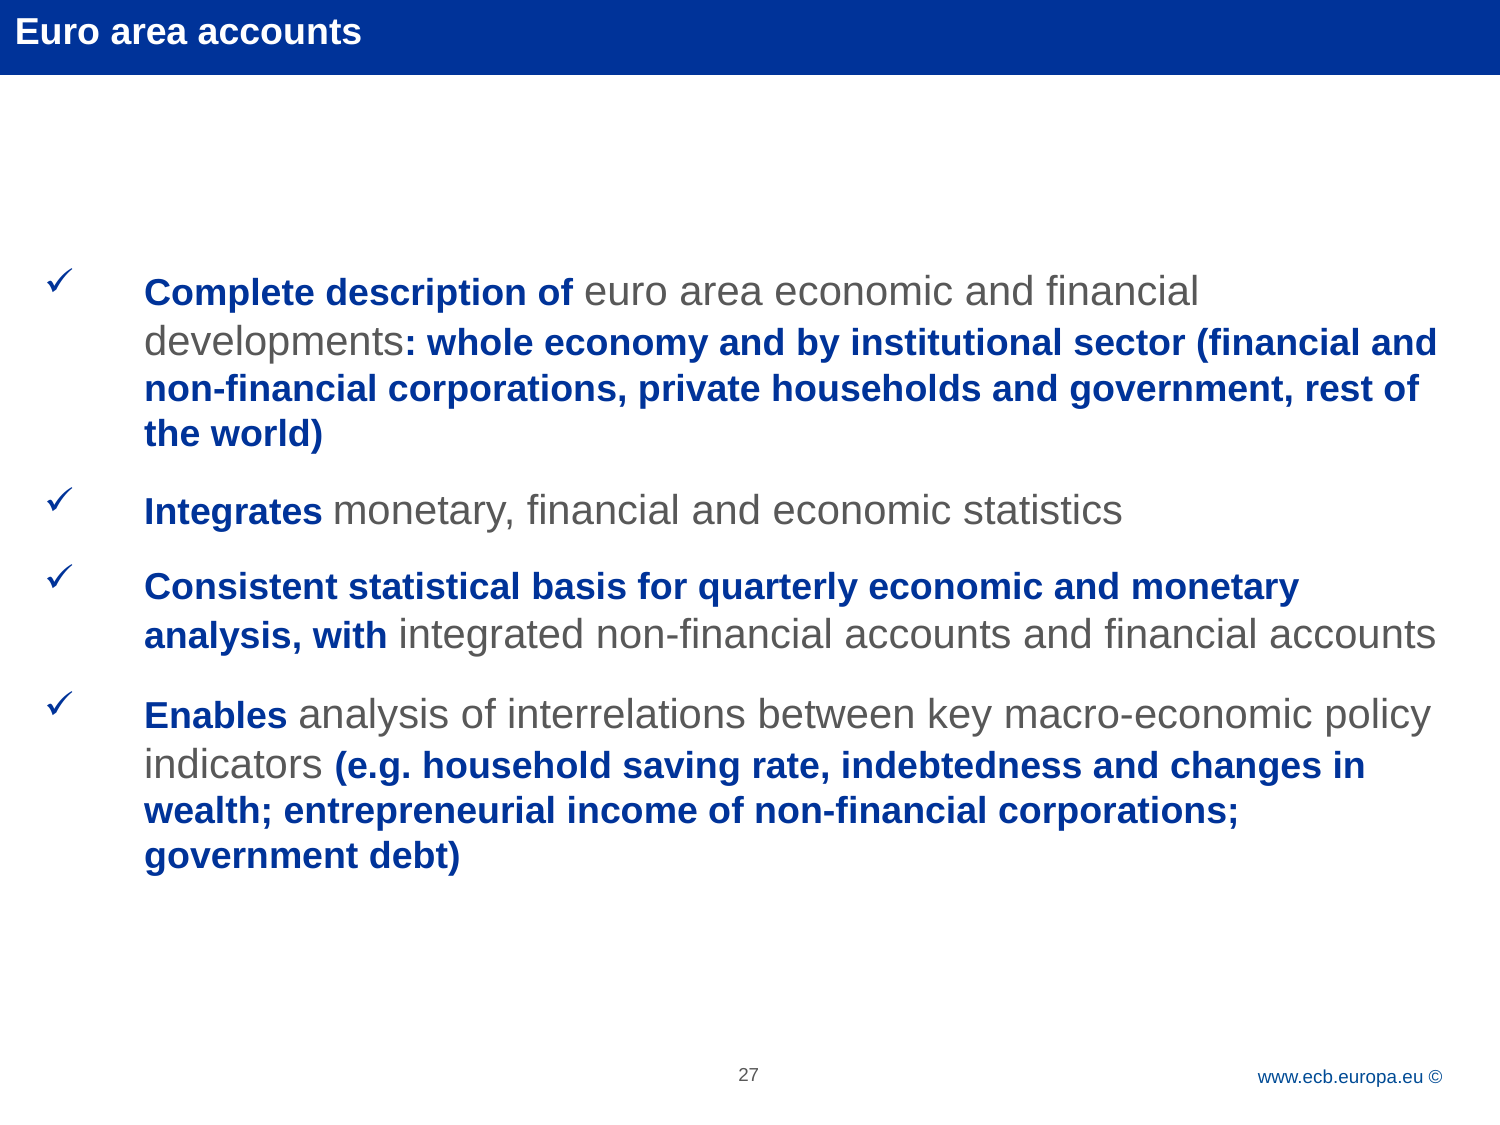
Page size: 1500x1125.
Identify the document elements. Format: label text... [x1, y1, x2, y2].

text_box Complete description of euro area economic and financial developments: whole economy and by institutional sector (financial and non-financial corporations, private households and government, rest of the world) Integrates monetary, financial and economic statistics Consistent statistical basis for quarterly economic and monetary analysis, with integrated non-financial accounts and financial accounts Enables analysis of interrelations between key macro-economic policy indicators (e.g. household saving rate, indebtedness and changes in wealth; entrepreneurial income of non-financial corporations; government debt) [29, 184, 1471, 1071]
slide_number 27 [714, 1071, 783, 1102]
text_box Euro area accounts [0, 0, 1465, 101]
